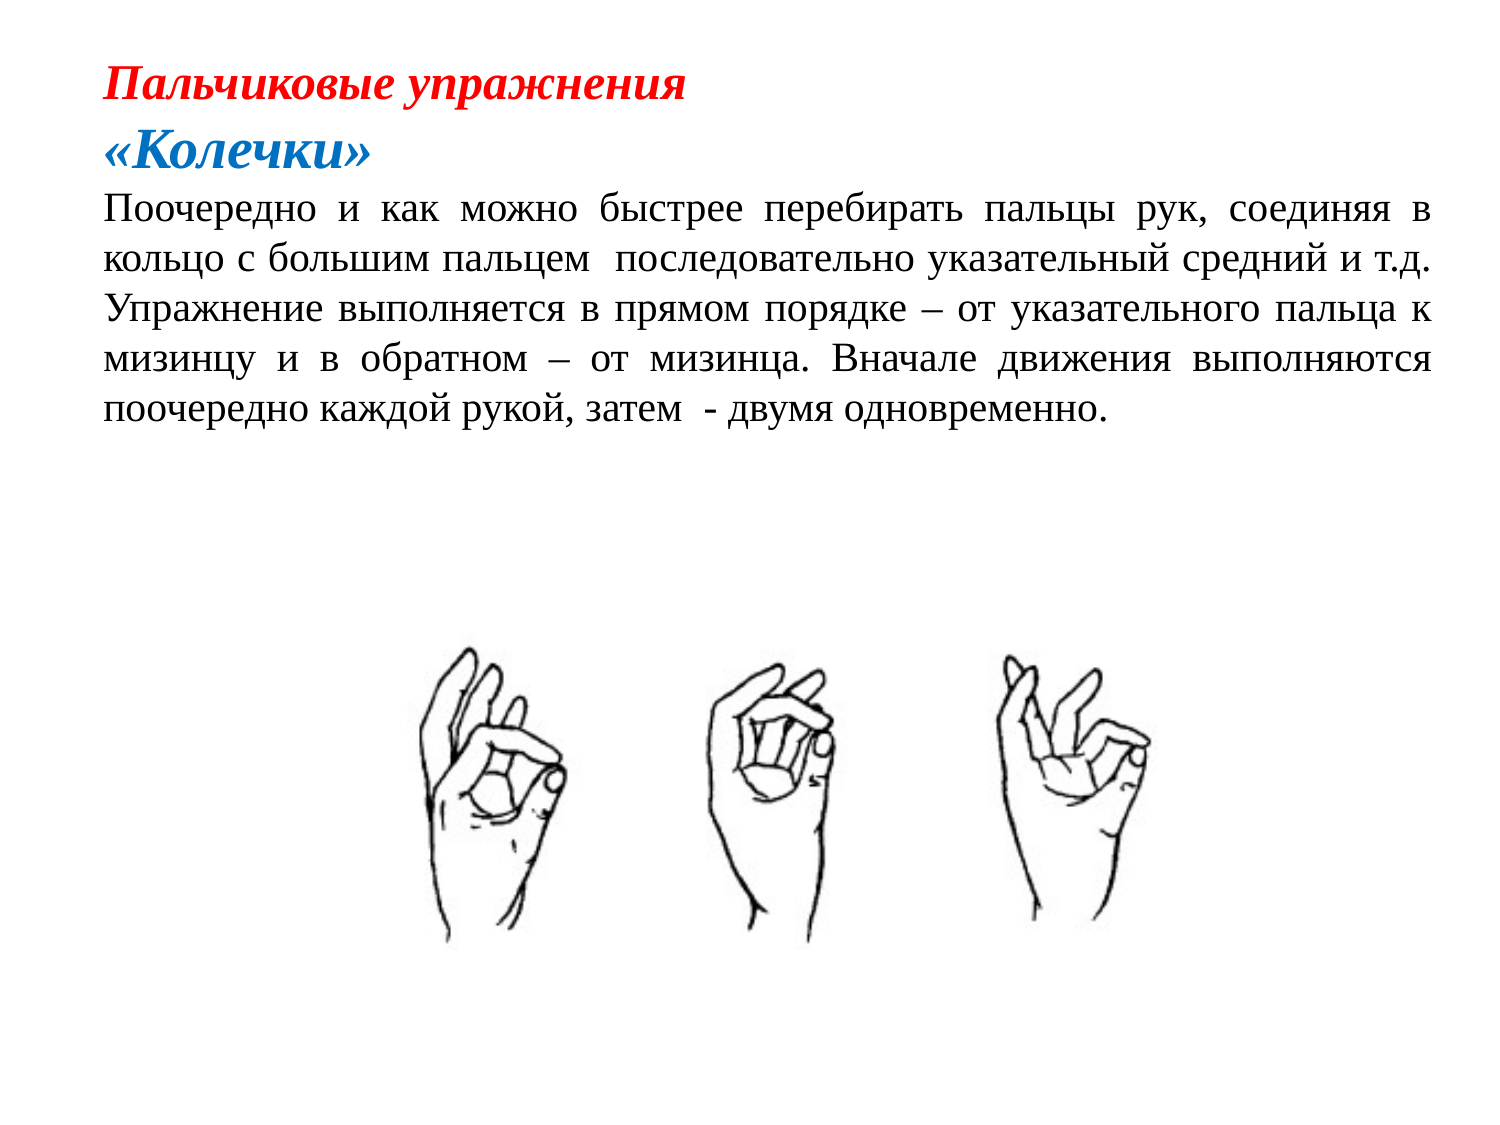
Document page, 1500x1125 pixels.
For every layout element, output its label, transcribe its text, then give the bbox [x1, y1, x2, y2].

text_box Пальчиковые упражнения «Колечки» Поочередно и как можно быстрее перебирать пальцы рук, соединяя в кольцо с большим пальцем последовательно указательный средний и т.д. Упражнение выполняется в прямом порядке – от указательного пальца к мизинцу и в обратном – от мизинца. Вначале движения выполняются поочередно каждой рукой, затем - двумя одновременно. [88, 42, 1447, 438]
picture [407, 633, 1159, 960]
